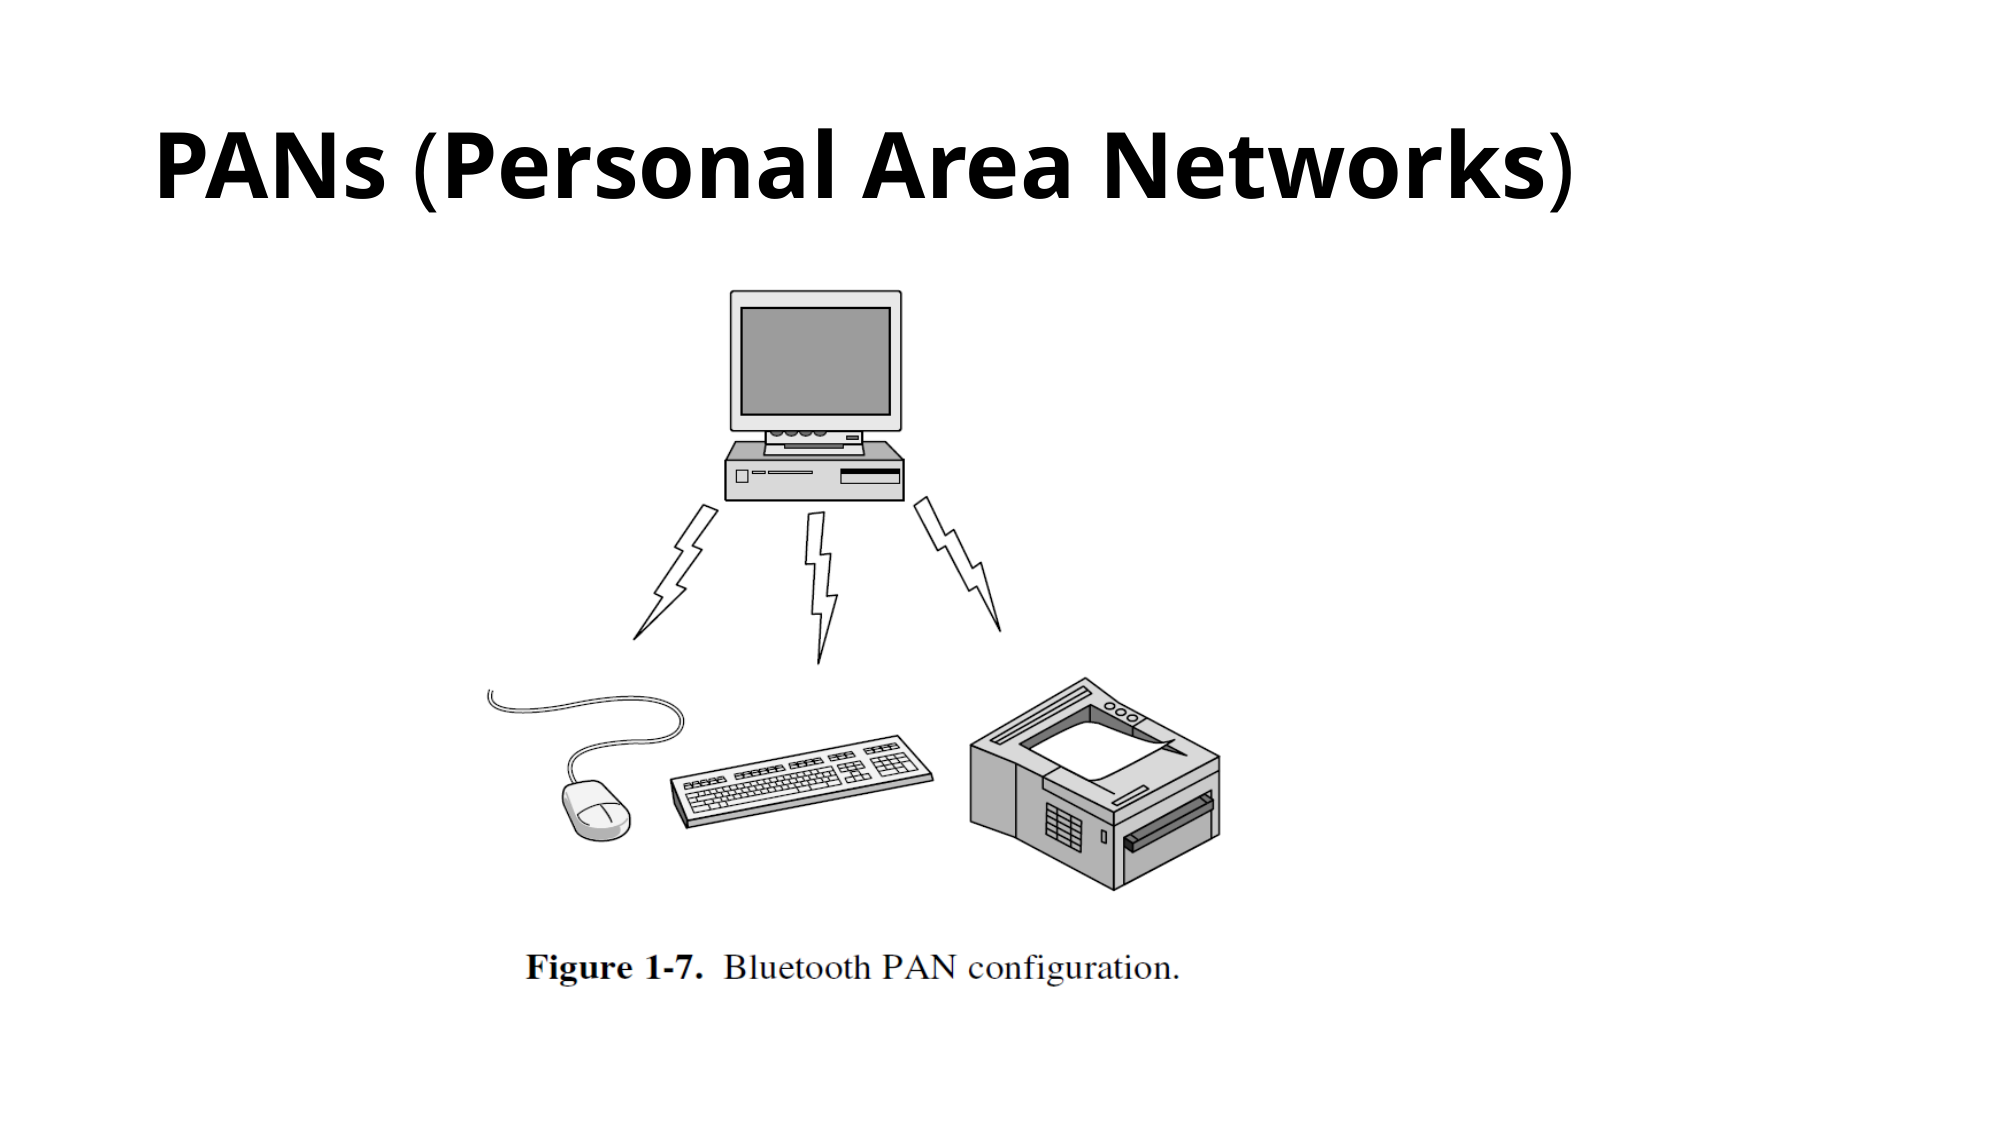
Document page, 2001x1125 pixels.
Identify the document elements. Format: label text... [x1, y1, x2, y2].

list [444, 264, 1275, 1034]
title PANs (Personal Area Networks) [137, 59, 1863, 278]
